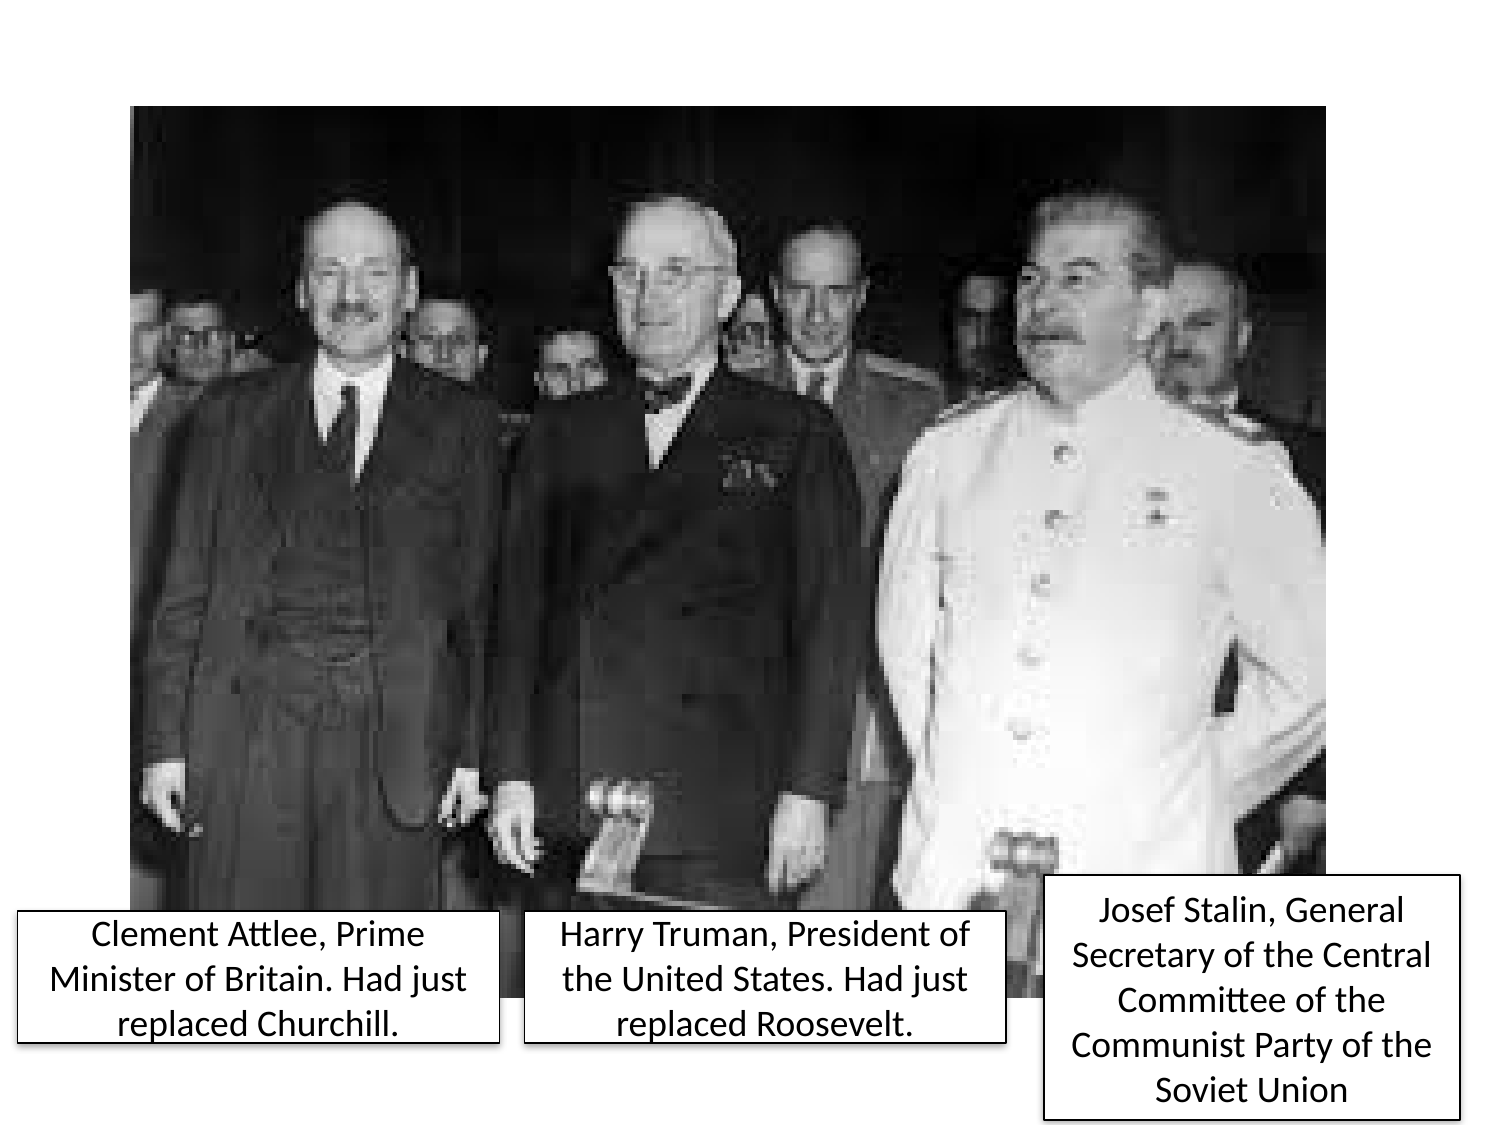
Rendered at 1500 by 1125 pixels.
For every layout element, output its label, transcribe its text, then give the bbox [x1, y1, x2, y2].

text_box Josef Stalin, General Secretary of the Central Committee of the Communist Party of the Soviet Union [1043, 874, 1461, 1121]
picture [130, 105, 1326, 998]
text_box Clement Attlee, Prime Minister of Britain. Had just replaced Churchill. [17, 910, 500, 1044]
text_box Harry Truman, President of the United States. Had just replaced Roosevelt. [524, 1006, 1007, 1044]
